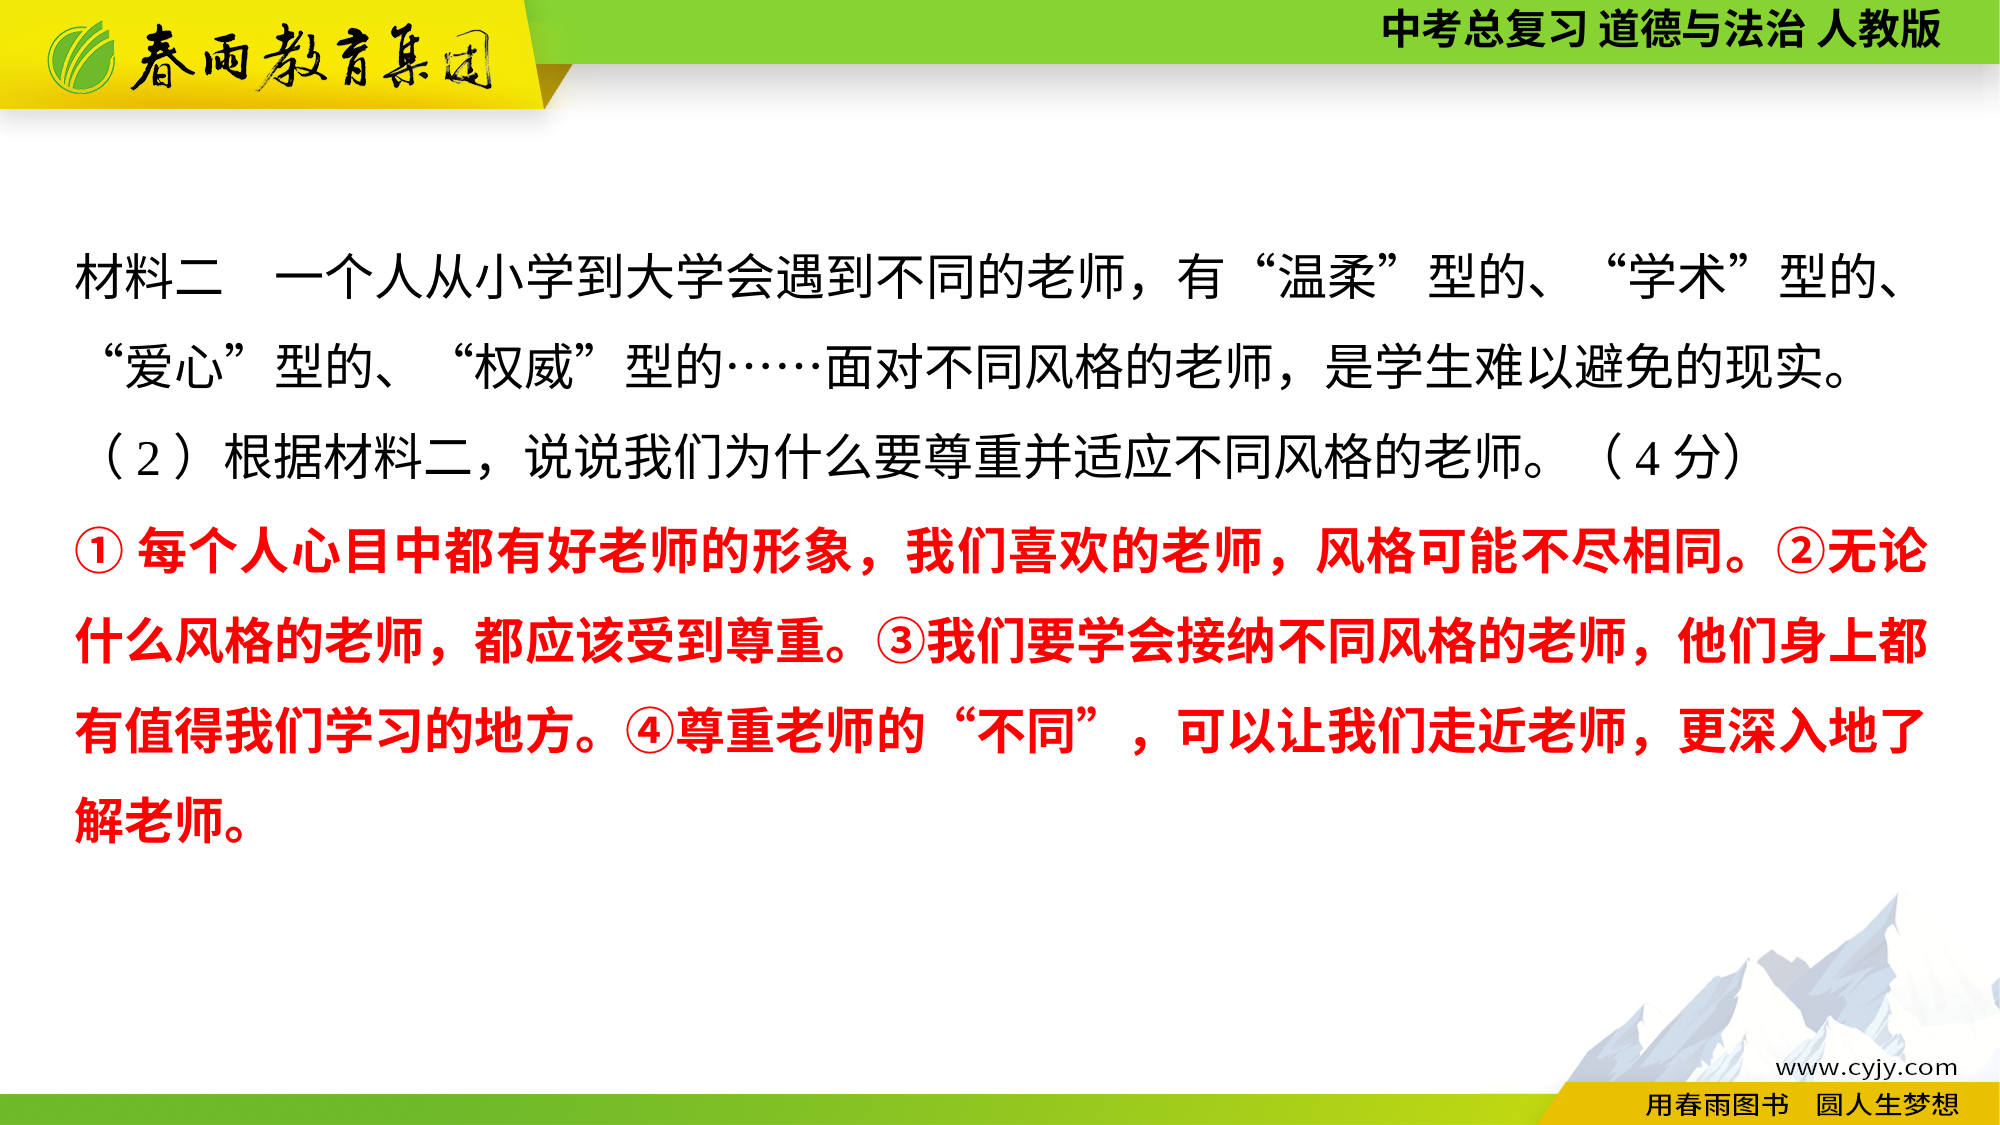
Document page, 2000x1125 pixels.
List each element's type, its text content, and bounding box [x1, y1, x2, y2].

list 材料二 一个人从小学到大学会遇到不同的老师，有“温柔”型的、“学术”型的、“爱心”型的、“权威”型的……面对不同风格的老师，是学生难以避免的现实。 （2）根据材料二，说说我们为什么要尊重并适应不同风格的老师。（4分） [59, 208, 1944, 481]
text_box ①每个人心目中都有好老师的形象，我们喜欢的老师，风格可能不尽相同。②无论什么风格的老师，都应该受到尊重。③我们要学会接纳不同风格的老师，他们身上都有值得我们学习的地方。④尊重老师的“不同”，可以让我们走近老师，更深入地了解老师。 [59, 481, 1944, 857]
picture [0, 0, 2000, 1125]
